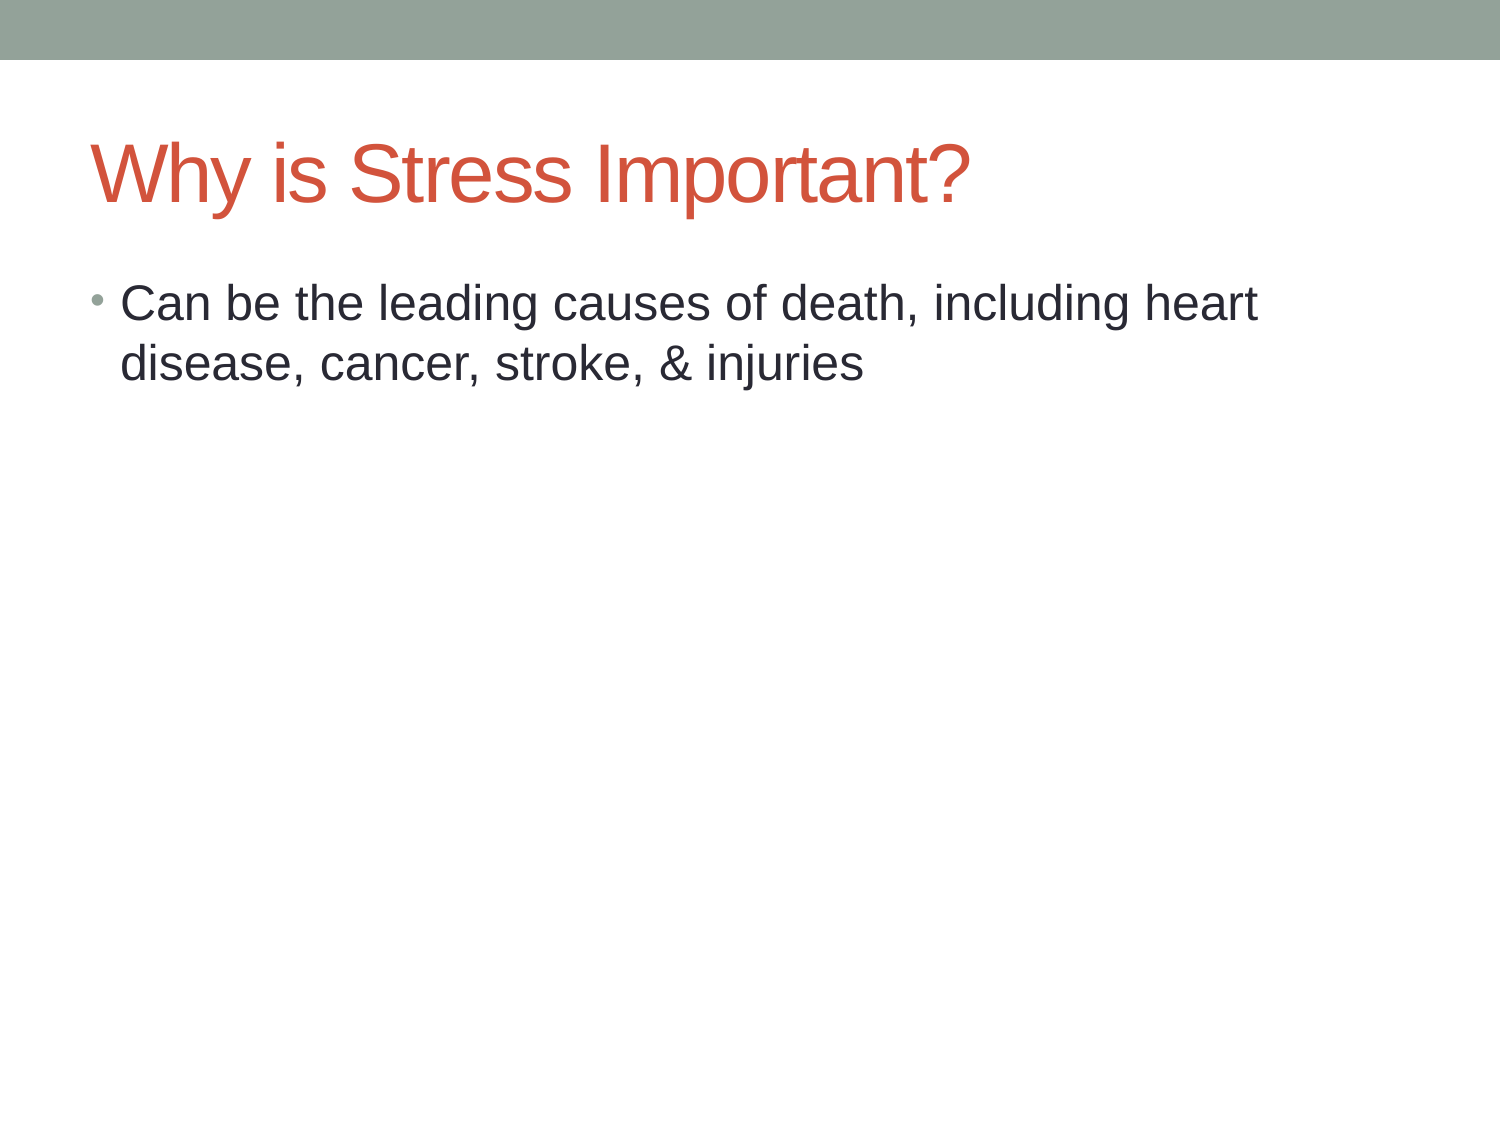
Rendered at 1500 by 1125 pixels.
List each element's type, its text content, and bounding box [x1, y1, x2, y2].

title Why is Stress Important? [75, 87, 1425, 250]
list Can be the leading causes of death, including heart disease, cancer, stroke, & injuries [75, 262, 1425, 1063]
